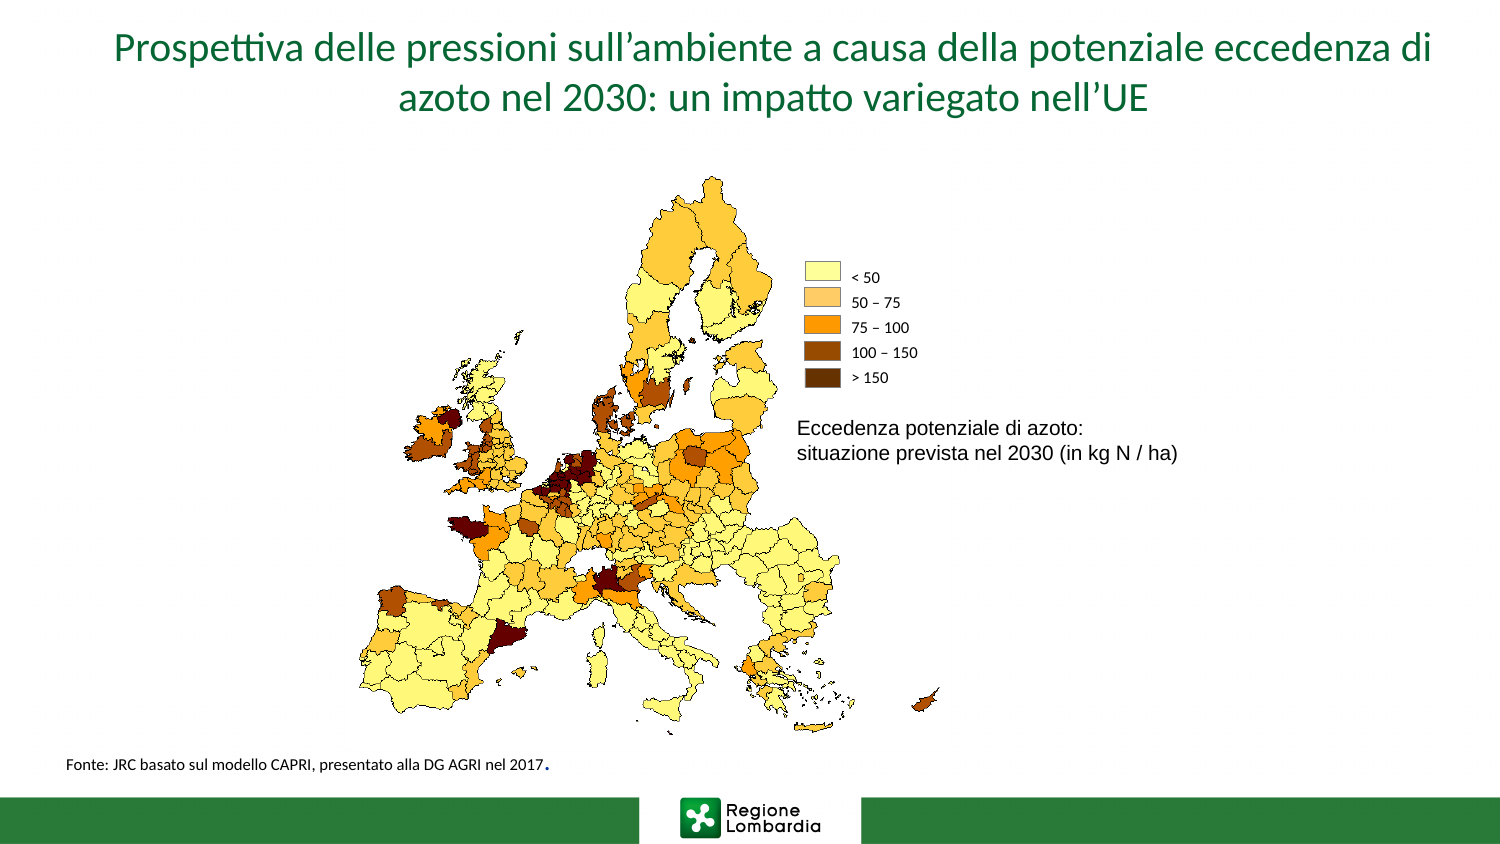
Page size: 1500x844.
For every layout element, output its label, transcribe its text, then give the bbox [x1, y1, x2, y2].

text_box Eccedenza potenziale di azoto: situazione prevista nel 2030 (in kg N / ha) [955, 407, 1341, 472]
text_box Prospettiva delle pressioni sull’ambiente a causa della potenziale eccedenza di azoto nel 2030: un impatto variegato nell’UE [64, 12, 1483, 128]
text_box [344, 165, 951, 748]
picture [0, 0, 1500, 844]
text_box Fonte: JRC basato sul modello CAPRI, presentato alla DG AGRI nel 2017. [51, 735, 609, 784]
